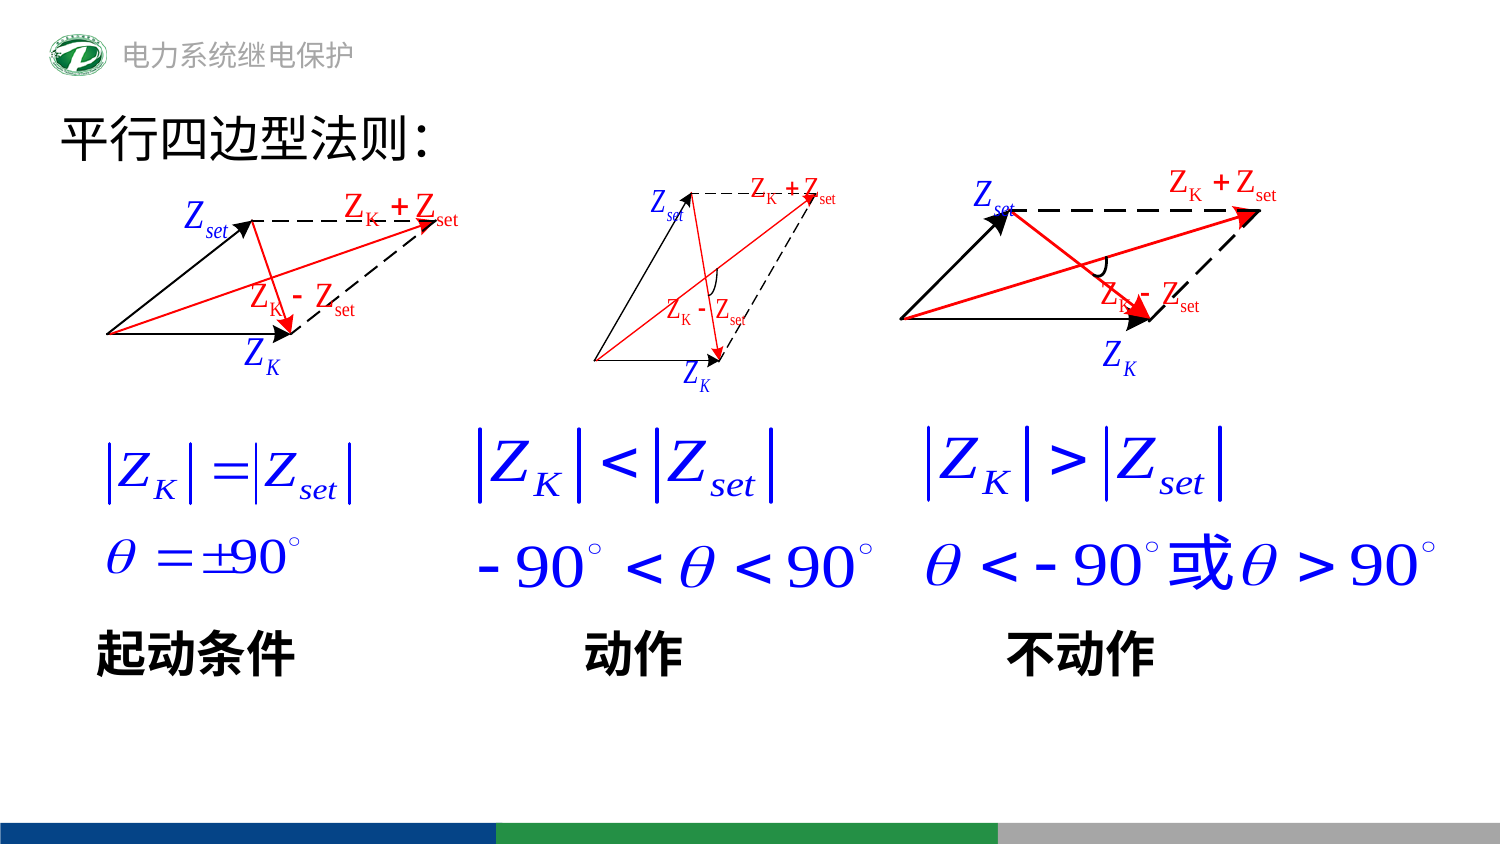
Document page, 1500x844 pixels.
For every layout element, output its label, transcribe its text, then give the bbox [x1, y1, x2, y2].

text_box 动作 [569, 615, 699, 690]
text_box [895, 159, 1283, 384]
text_box [996, 821, 1500, 844]
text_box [102, 181, 465, 384]
text_box 起动条件 [82, 615, 312, 690]
text_box [0, 821, 494, 844]
picture [41, 19, 118, 91]
text_box [494, 821, 996, 844]
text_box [466, 416, 880, 597]
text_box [591, 167, 841, 399]
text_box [98, 432, 361, 582]
text_box 电力系统继电保护 [122, 29, 370, 80]
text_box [915, 416, 1444, 598]
text_box 平行四边型法则： [44, 99, 587, 175]
text_box 不动作 [973, 615, 1188, 690]
